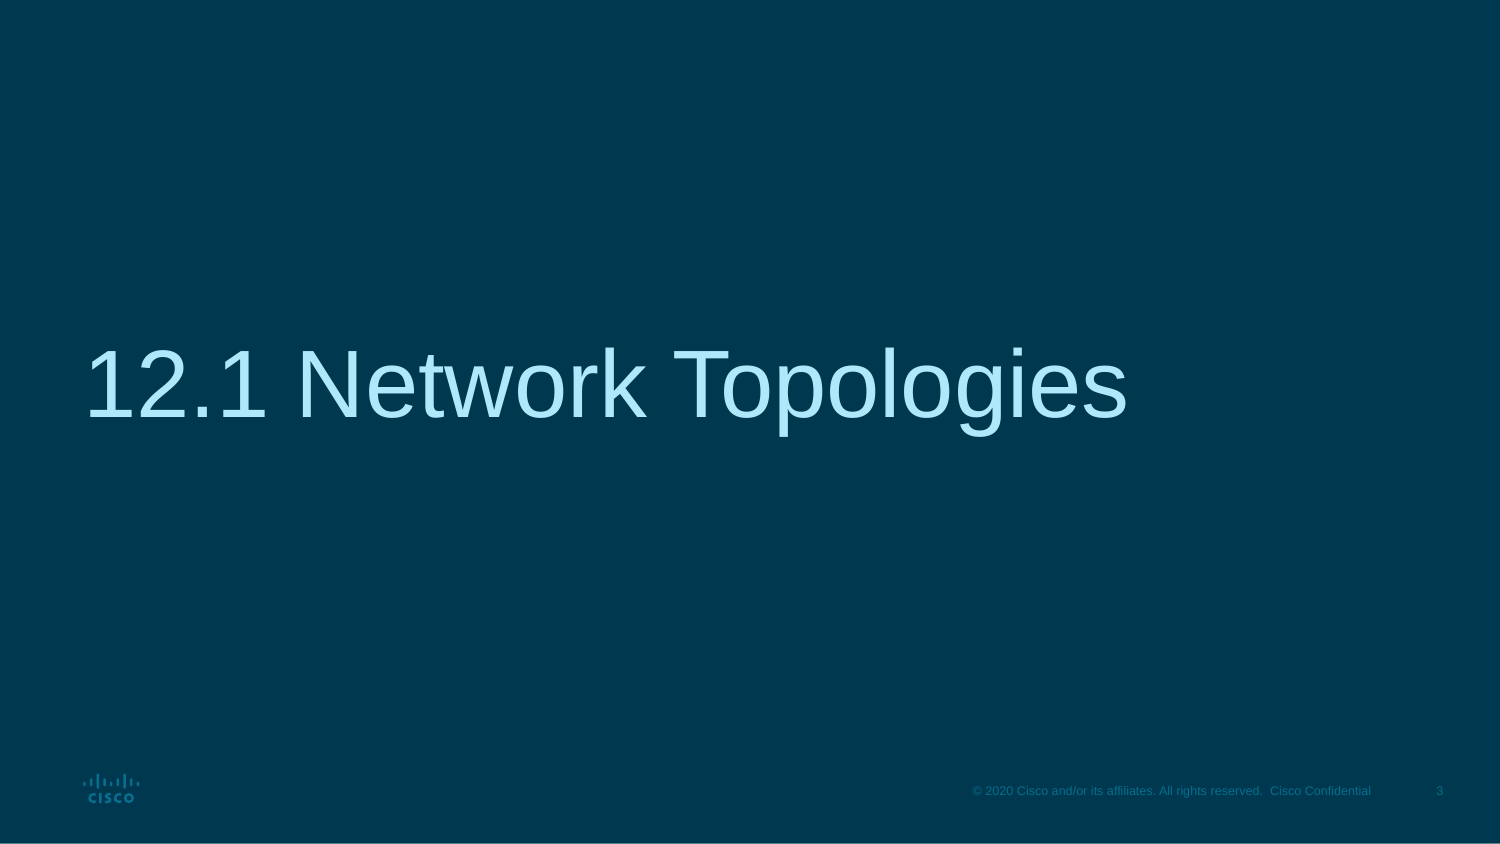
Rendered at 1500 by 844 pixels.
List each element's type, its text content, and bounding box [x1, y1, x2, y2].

title 12.1 Network Topologies [68, 150, 1315, 446]
